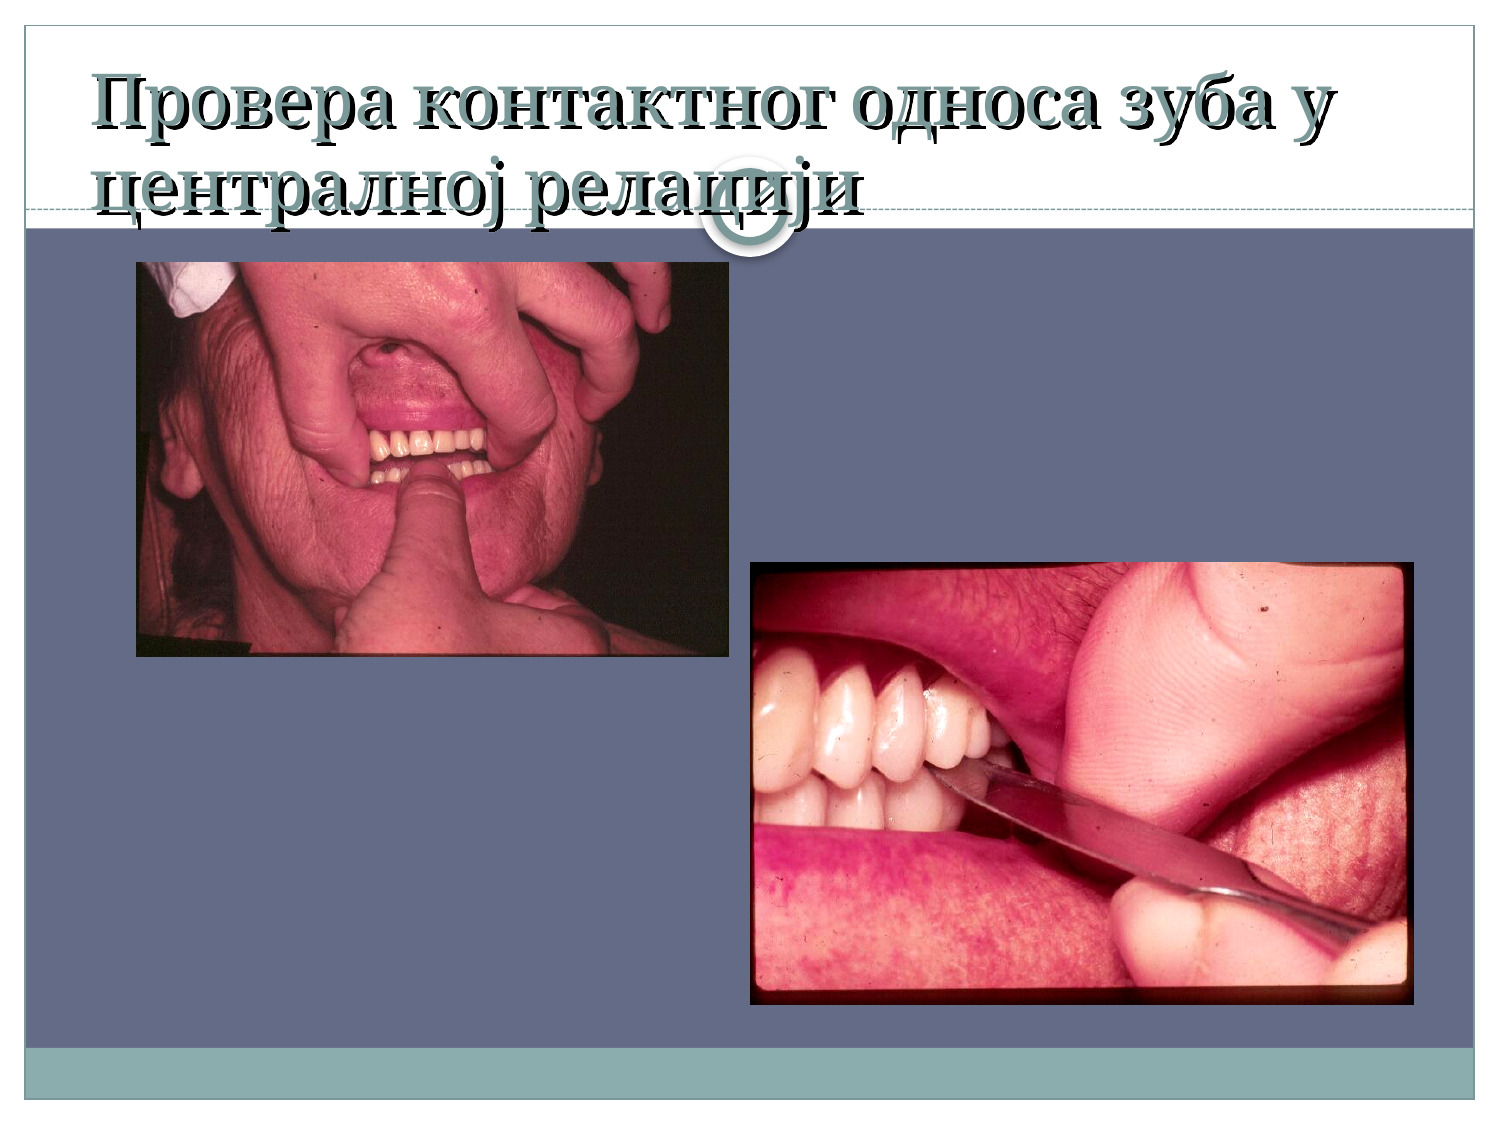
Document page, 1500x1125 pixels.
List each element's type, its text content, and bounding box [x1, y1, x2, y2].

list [749, 562, 1414, 1005]
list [136, 262, 729, 658]
title Провера контактног односа зуба у централној релацији [75, 45, 1425, 233]
